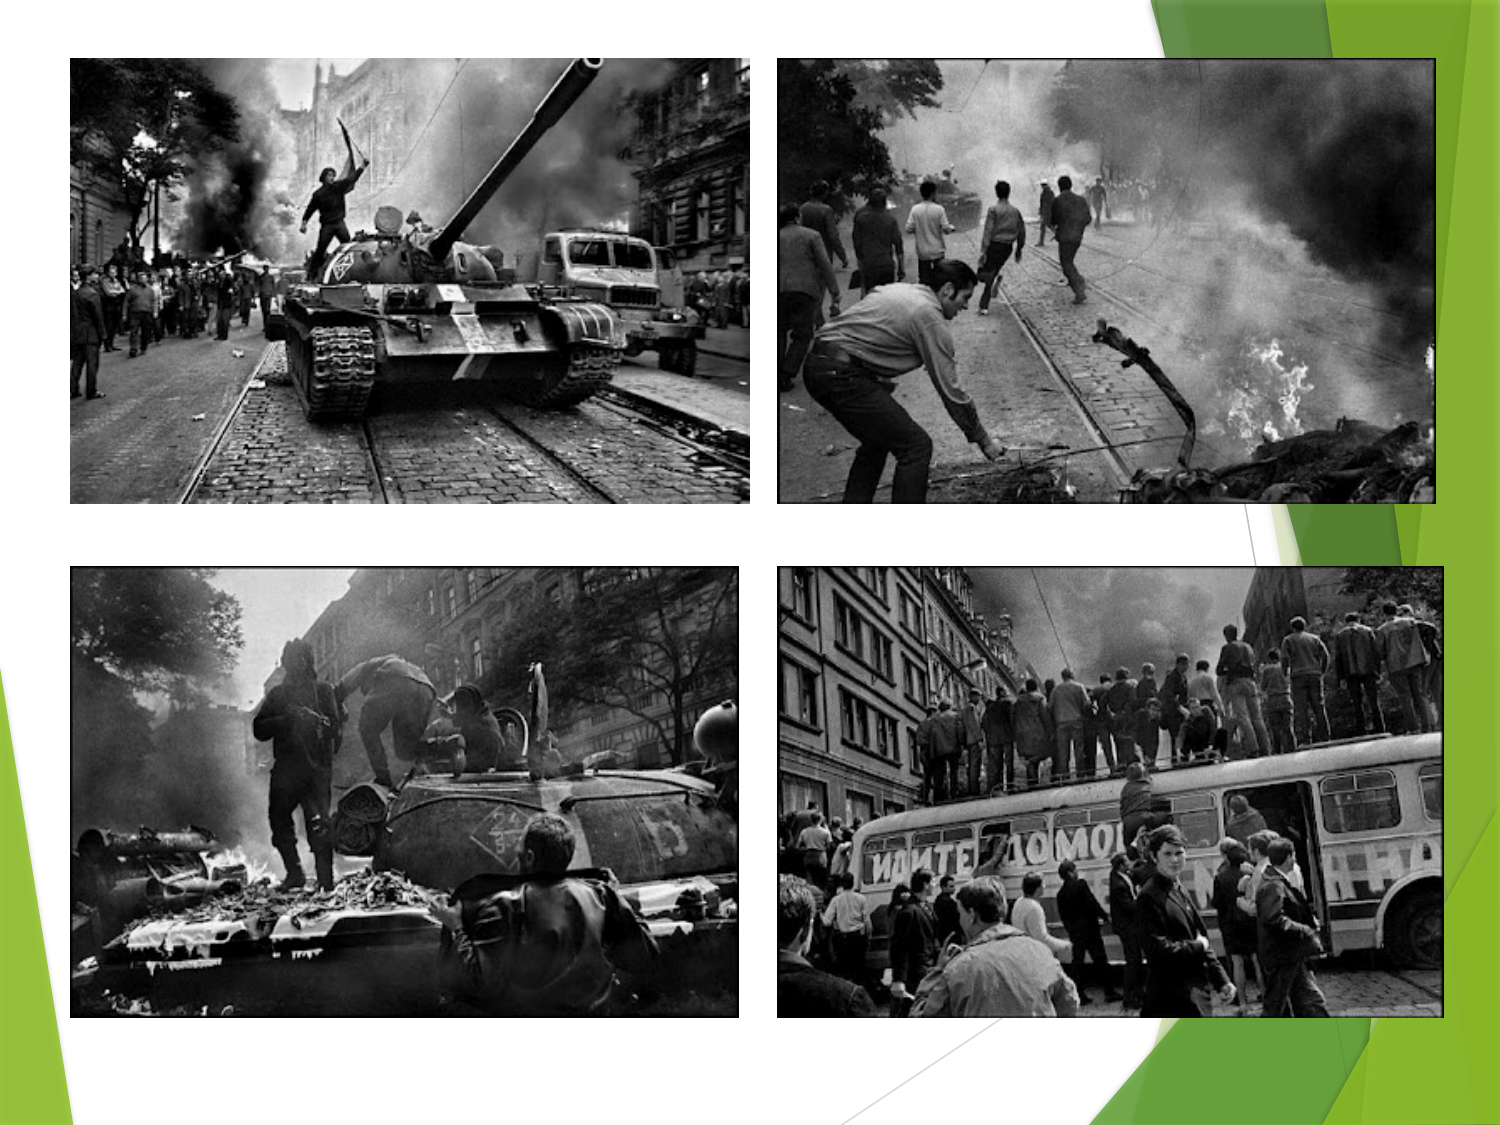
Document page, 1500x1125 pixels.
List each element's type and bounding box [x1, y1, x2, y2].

picture [776, 566, 1444, 1018]
picture [776, 58, 1436, 504]
picture [69, 566, 739, 1018]
list [69, 58, 750, 504]
